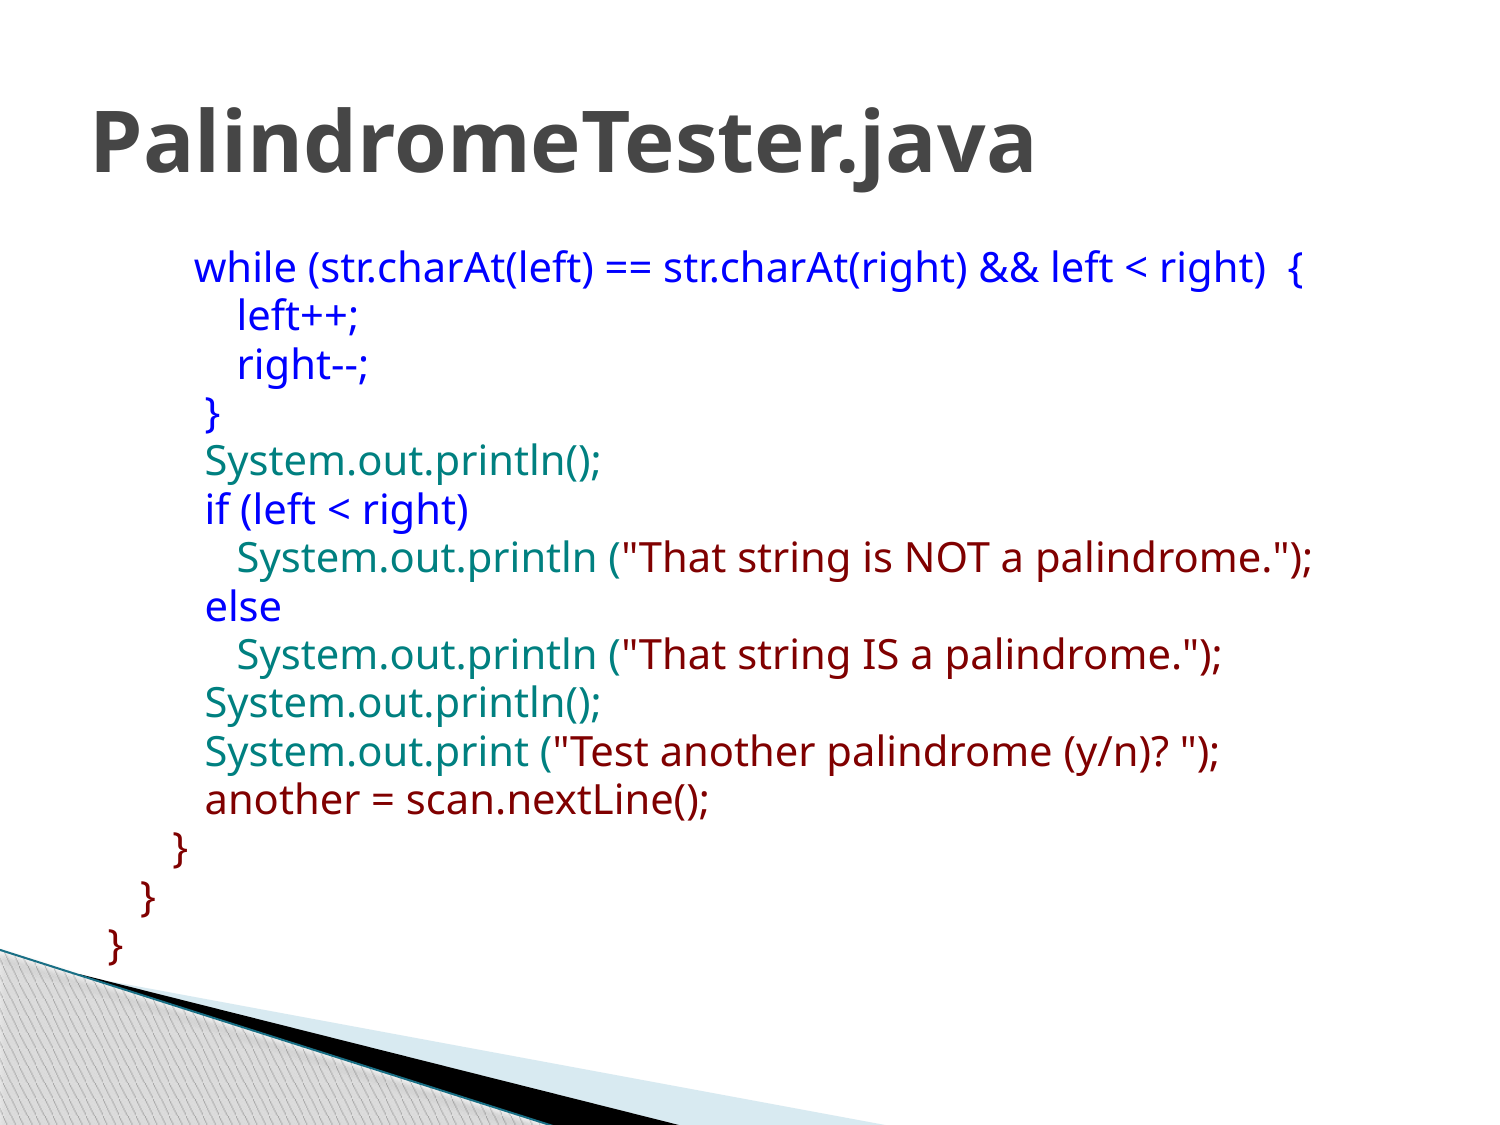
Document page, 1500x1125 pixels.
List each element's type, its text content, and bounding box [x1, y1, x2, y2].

list while (str.charAt(left) == str.charAt(right) && left < right) { left++; right--; } System.out.println(); if (left < right) System.out.println ("That string is NOT a palindrome."); else System.out.println ("That string IS a palindrome."); System.out.println(); System.out.print ("Test another palindrome (y/n)? "); another = scan.nextLine(); } } } [75, 243, 1425, 986]
title PalindromeTester.java [75, 45, 1425, 233]
